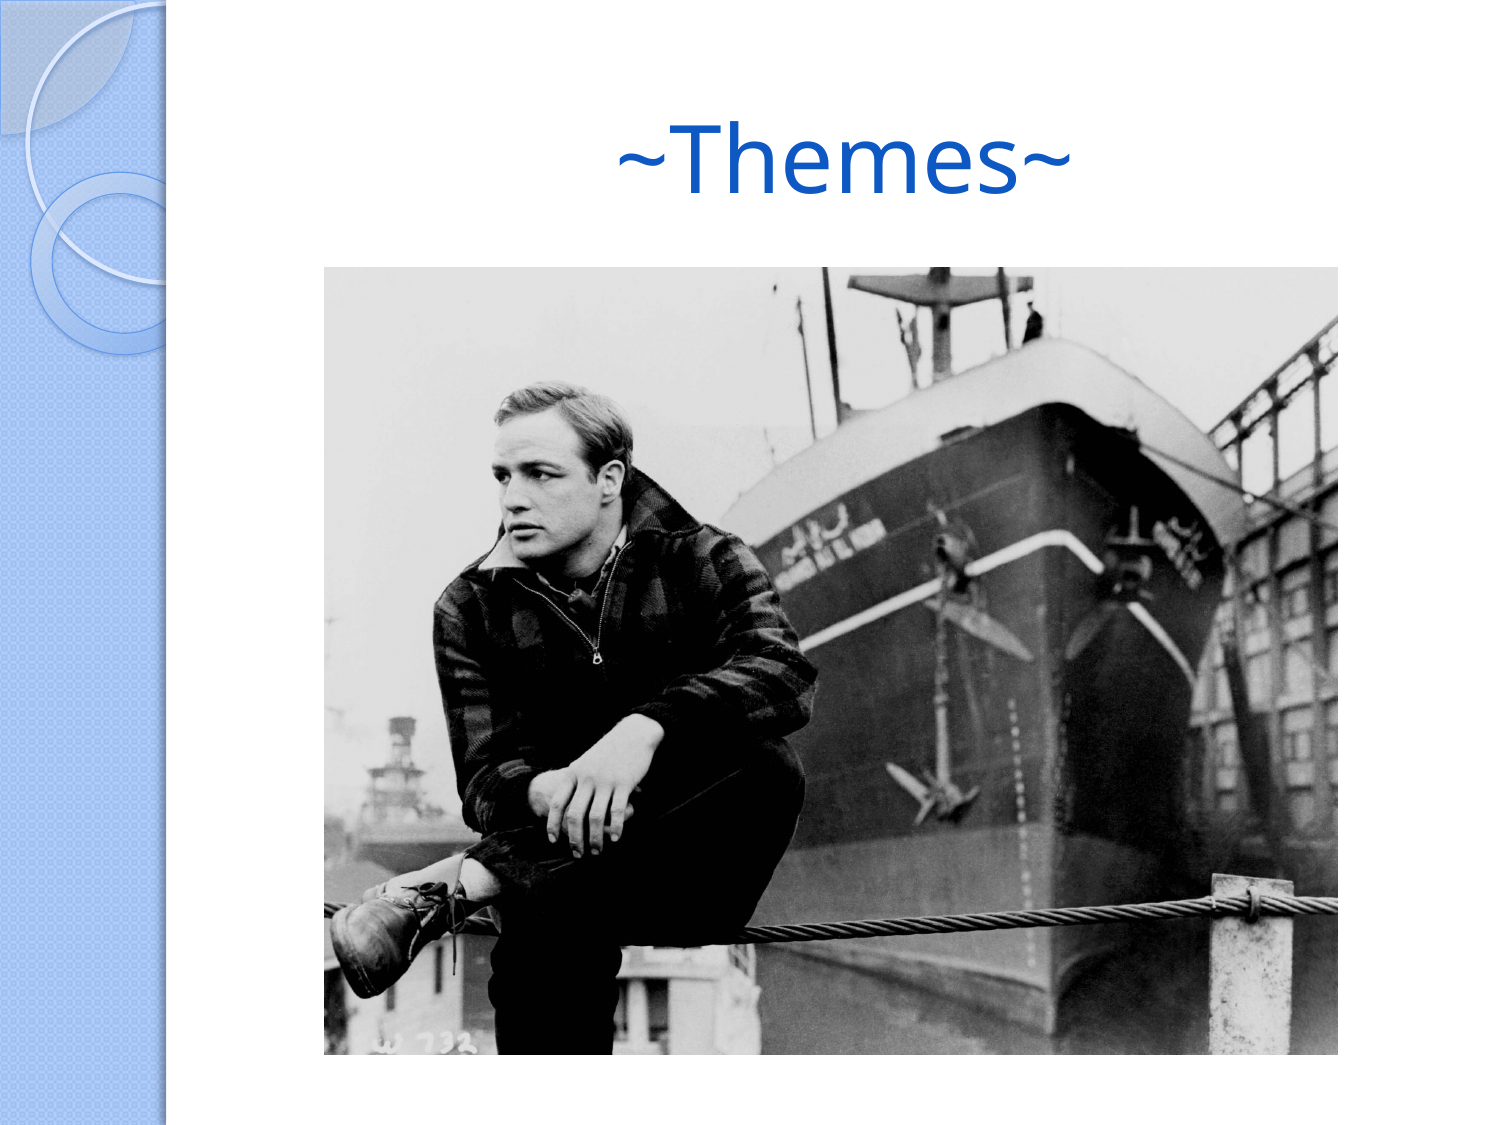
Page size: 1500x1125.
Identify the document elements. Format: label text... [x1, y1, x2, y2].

title ~Themes~ [230, 90, 1461, 278]
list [324, 266, 1338, 1055]
